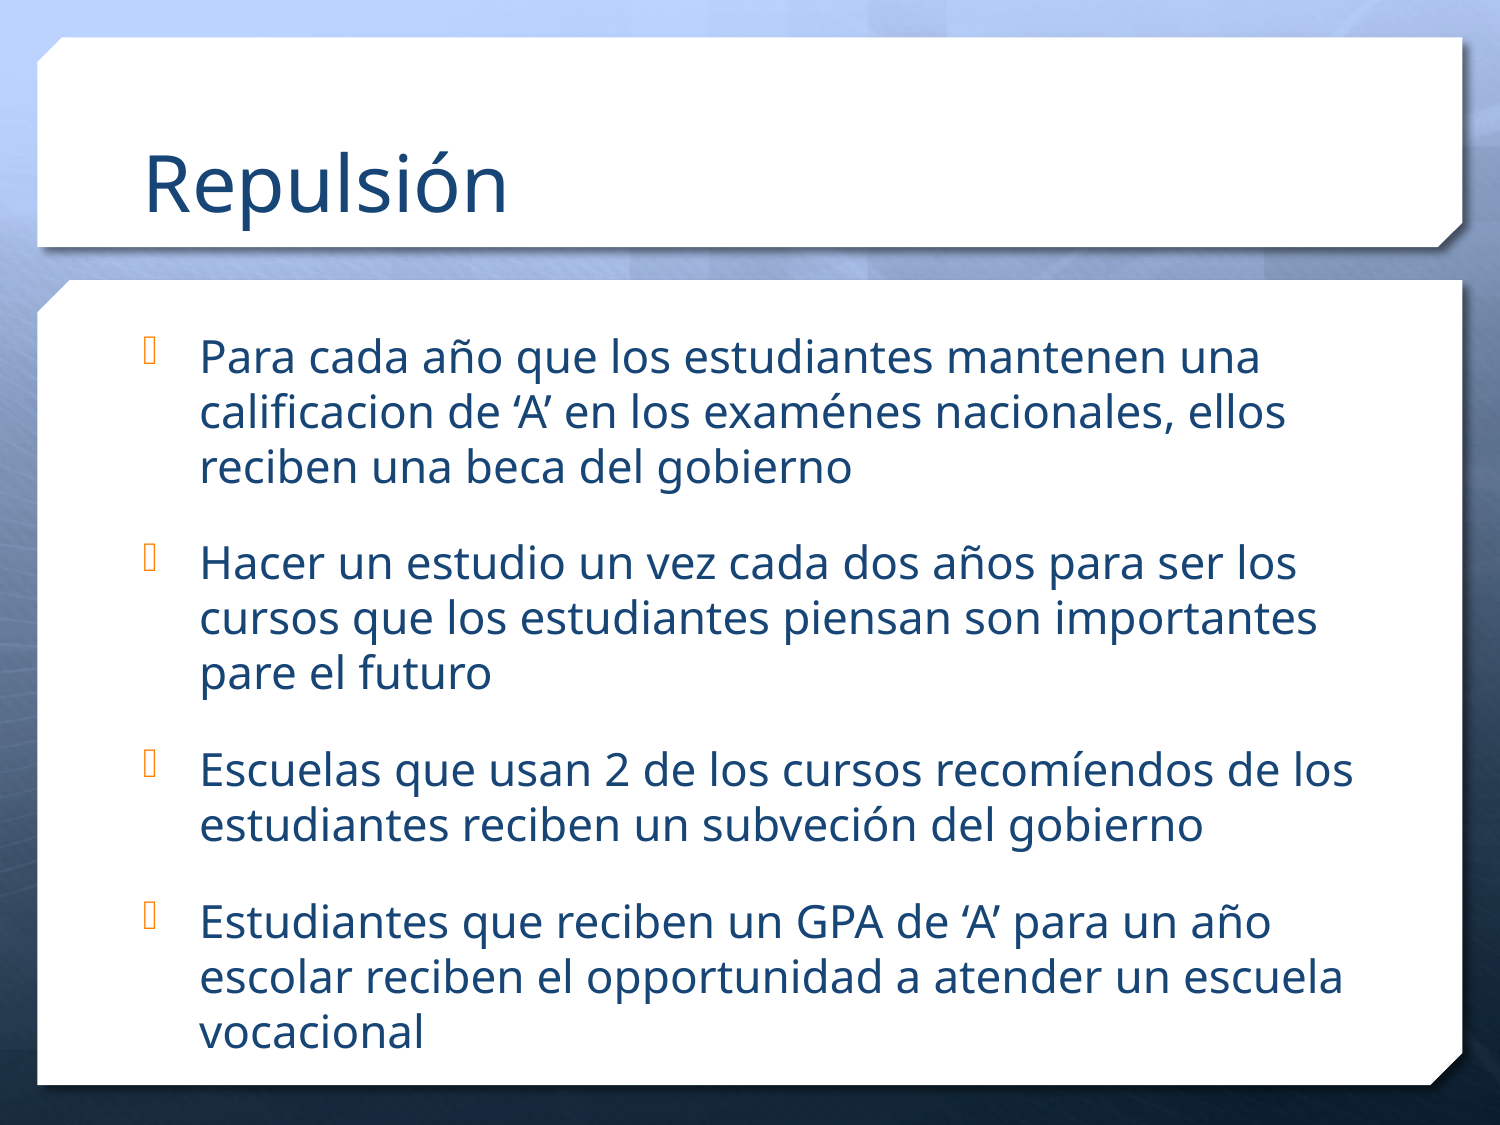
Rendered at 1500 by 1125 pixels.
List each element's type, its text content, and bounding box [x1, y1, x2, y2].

list Para cada año que los estudiantes mantenen una calificacion de ‘A’ en los examénes nacionales, ellos reciben una beca del gobierno Hacer un estudio un vez cada dos años para ser los cursos que los estudiantes piensan son importantes pare el futuro Escuelas que usan 2 de los cursos recomíendos de los estudiantes reciben un subveción del gobierno Estudiantes que reciben un GPA de ‘A’ para un año escolar reciben el opportunidad a atender un escuela vocacional [127, 319, 1372, 978]
title Repulsión [127, 48, 1372, 236]
